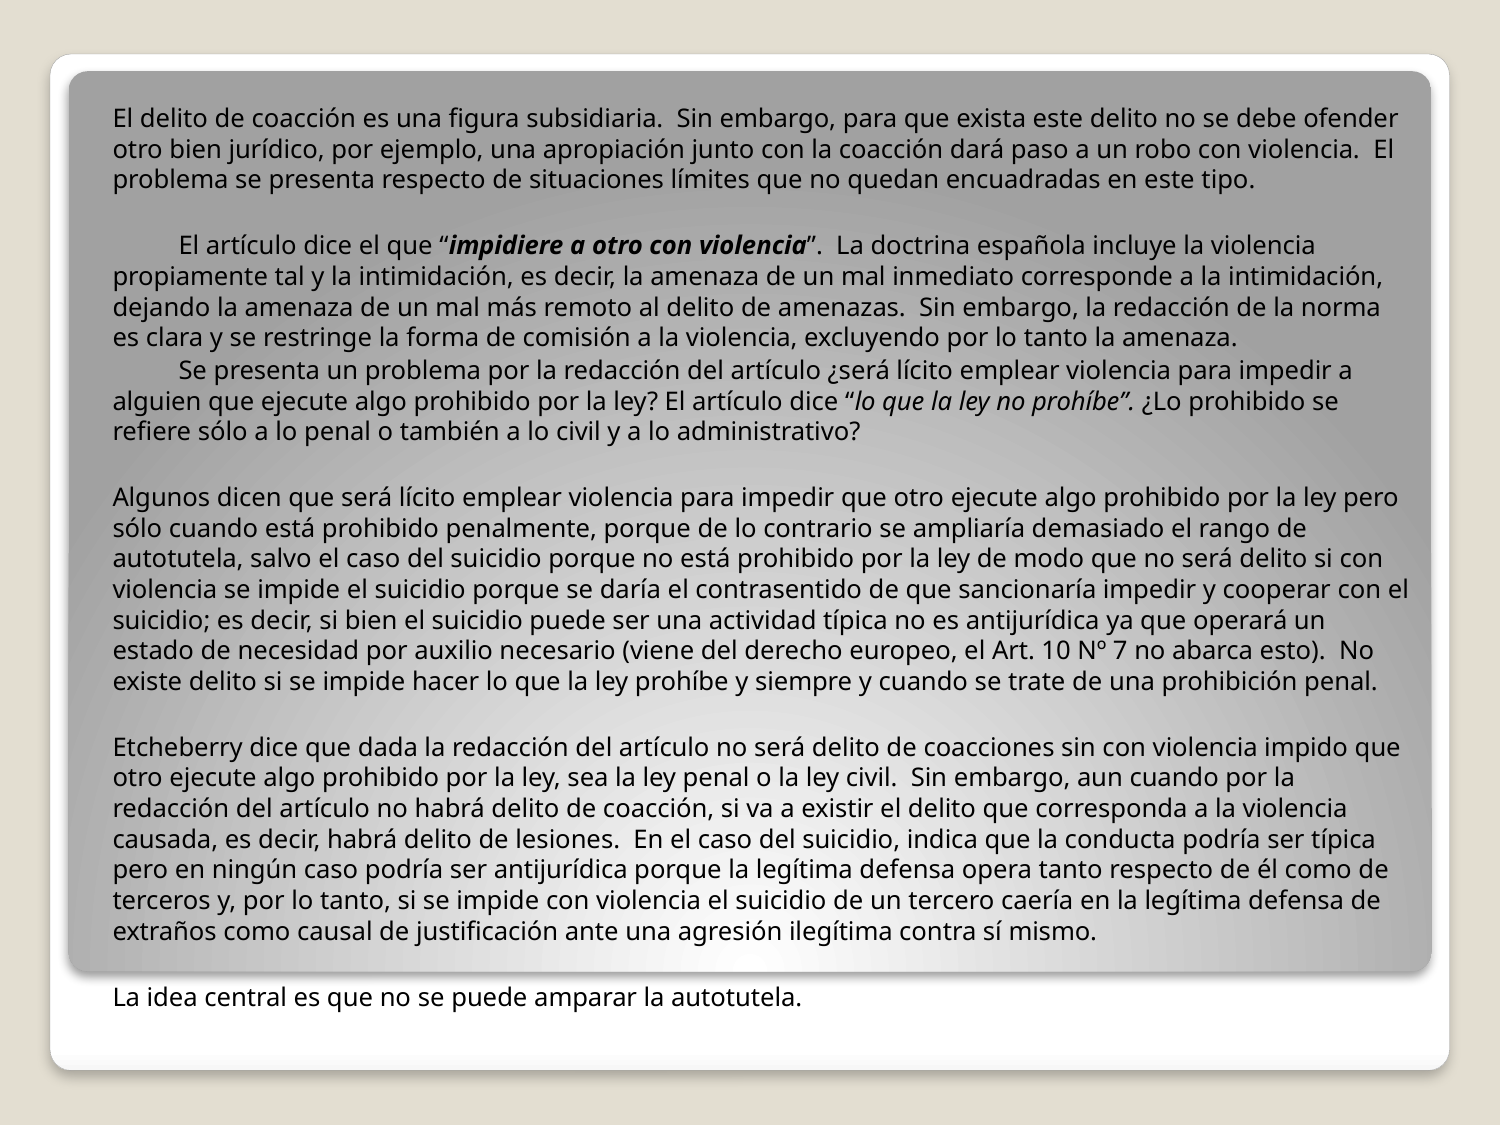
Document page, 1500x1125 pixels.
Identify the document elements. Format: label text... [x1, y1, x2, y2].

list El delito de coacción es una figura subsidiaria. Sin embargo, para que exista este delito no se debe ofender otro bien jurídico, por ejemplo, una apropiación junto con la coacción dará paso a un robo con violencia. El problema se presenta respecto de situaciones límites que no quedan encuadradas en este tipo. El artículo dice el que “impidiere a otro con violencia”. La doctrina española incluye la violencia propiamente tal y la intimidación, es decir, la amenaza de un mal inmediato corresponde a la intimidación, dejando la amenaza de un mal más remoto al delito de amenazas. Sin embargo, la redacción de la norma es clara y se restringe la forma de comisión a la violencia, excluyendo por lo tanto la amenaza. Se presenta un problema por la redacción del artículo ¿será lícito emplear violencia para impedir a alguien que ejecute algo prohibido por la ley? El artículo dice “lo que la ley no prohíbe”. ¿Lo prohibido se refiere sólo a lo penal o también a lo civil y a lo administrativo? Algunos dicen que será lícito emplear violencia para impedir que otro ejecute algo prohibido por la ley pero sólo cuando está prohibido penalmente, porque de lo contrario se ampliaría demasiado el rango de autotutela, salvo el caso del suicidio porque no está prohibido por la ley de modo que no será delito si con violencia se impide el suicidio porque se daría el contrasentido de que sancionaría impedir y cooperar con el suicidio; es decir, si bien el suicidio puede ser una actividad típica no es antijurídica ya que operará un estado de necesidad por auxilio necesario (viene del derecho europeo, el Art. 10 Nº 7 no abarca esto). No existe delito si se impide hacer lo que la ley prohíbe y siempre y cuando se trate de una prohibición penal. Etcheberry dice que dada la redacción del artículo no será delito de coacciones sin con violencia impido que otro ejecute algo prohibido por la ley, sea la ley penal o la ley civil. Sin embargo, aun cuando por la redacción del artículo no habrá delito de coacción, si va a existir el delito que corresponda a la violencia causada, es decir, habrá delito de lesiones. En el caso del suicidio, indica que la conducta podría ser típica pero en ningún caso podría ser antijurídica porque la legítima defensa opera tanto respecto de él como de terceros y, por lo tanto, si se impide con violencia el suicidio de un tercero caería en la legítima defensa de extraños como causal de justificación ante una agresión ilegítima contra sí mismo. La idea central es que no se puede amparar la autotutela. [82, 86, 1425, 1059]
